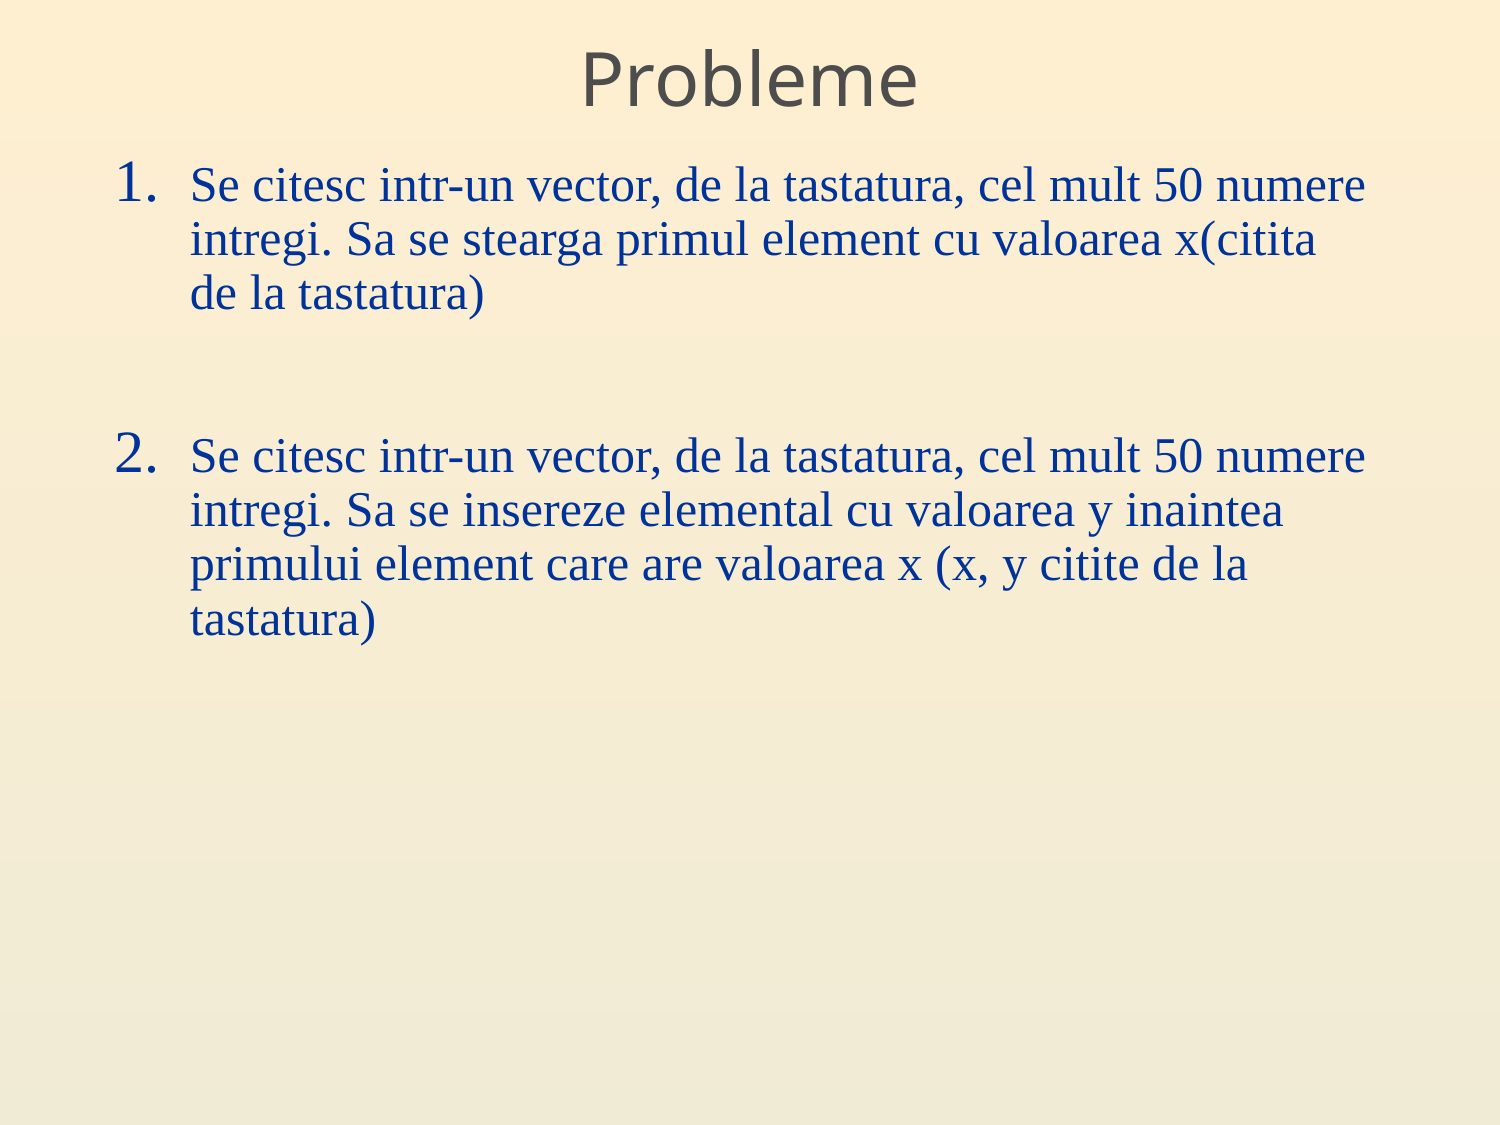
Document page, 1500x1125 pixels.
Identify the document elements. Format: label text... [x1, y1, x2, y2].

list Se citesc intr-un vector, de la tastatura, cel mult 50 numere intregi. Sa se stearga primul element cu valoarea x(citita de la tastatura) Se citesc intr-un vector, de la tastatura, cel mult 50 numere intregi. Sa se insereze elemental cu valoarea y inaintea primului element care are valoarea x (x, y citite de la tastatura) [99, 149, 1388, 1038]
title Probleme [0, 24, 1500, 150]
